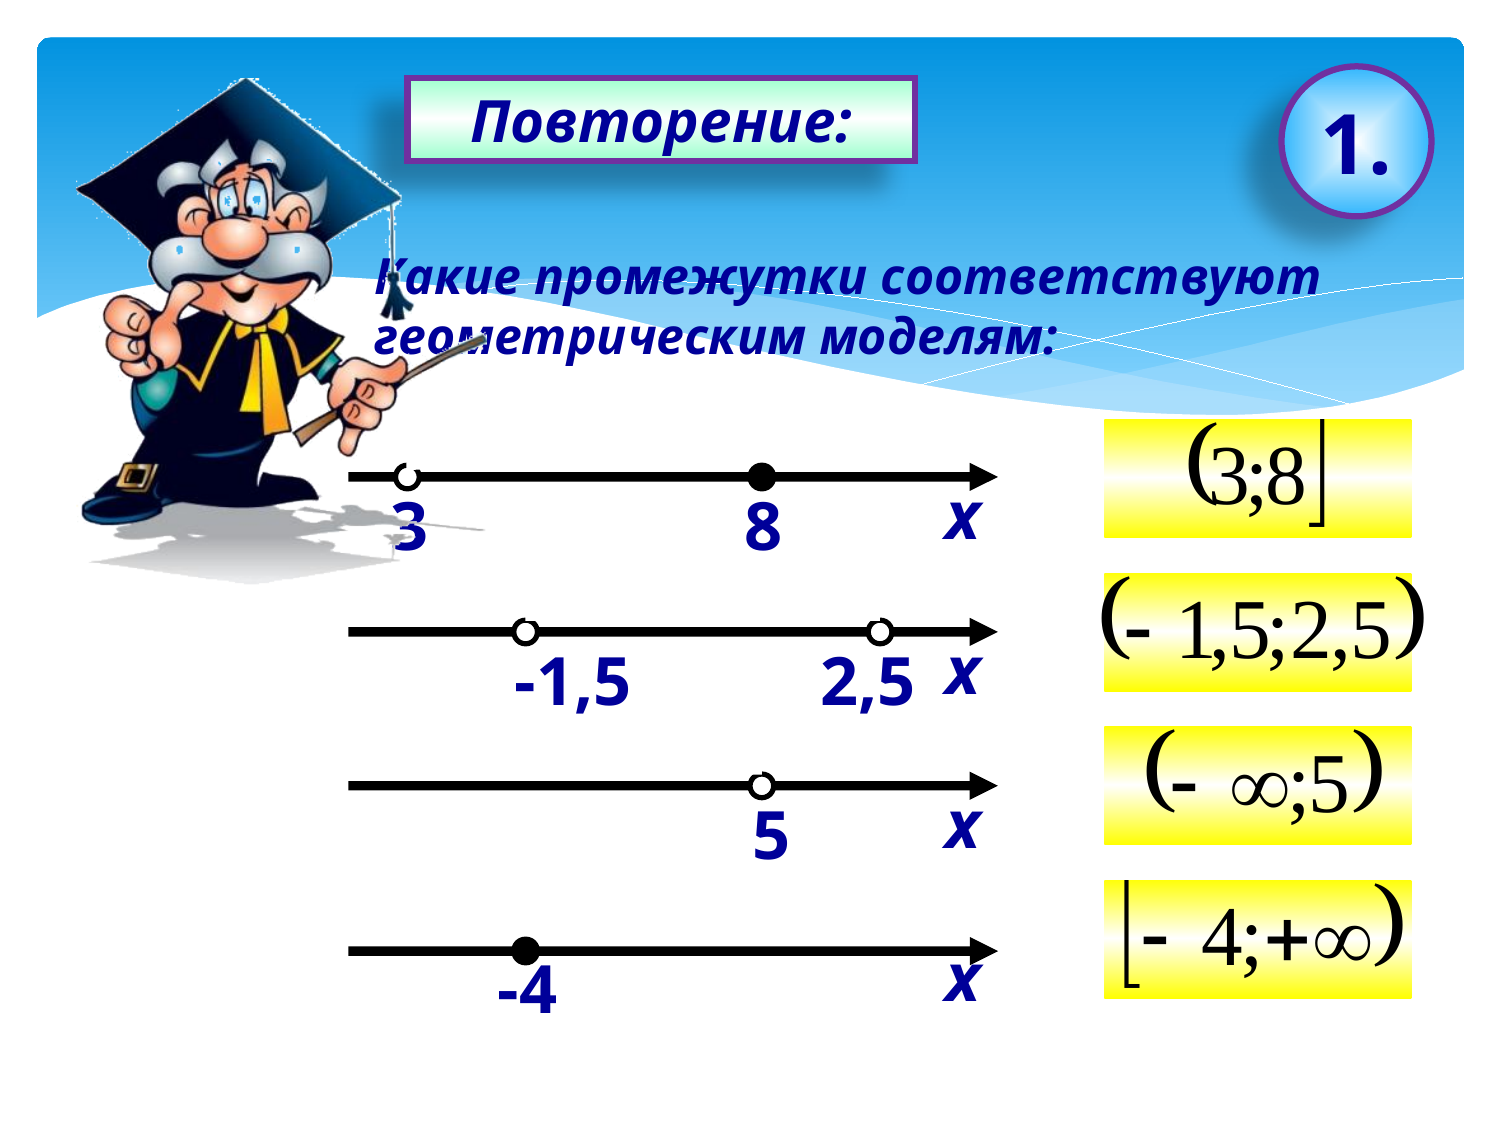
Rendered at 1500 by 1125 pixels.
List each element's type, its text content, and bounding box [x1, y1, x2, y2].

text_box Повторение: [489, 78, 916, 161]
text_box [1104, 419, 1412, 541]
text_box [348, 761, 1000, 882]
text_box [493, 454, 1000, 573]
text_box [1104, 726, 1412, 848]
text_box Какие промежутки соответствуют геометрическим моделям: [493, 237, 1447, 372]
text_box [1087, 572, 1429, 695]
picture [1303, 73, 1323, 85]
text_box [348, 608, 1000, 728]
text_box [1104, 880, 1412, 1002]
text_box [348, 927, 1000, 1036]
picture [1323, 64, 1412, 88]
picture [76, 76, 917, 586]
text_box 1. [1281, 66, 1432, 217]
